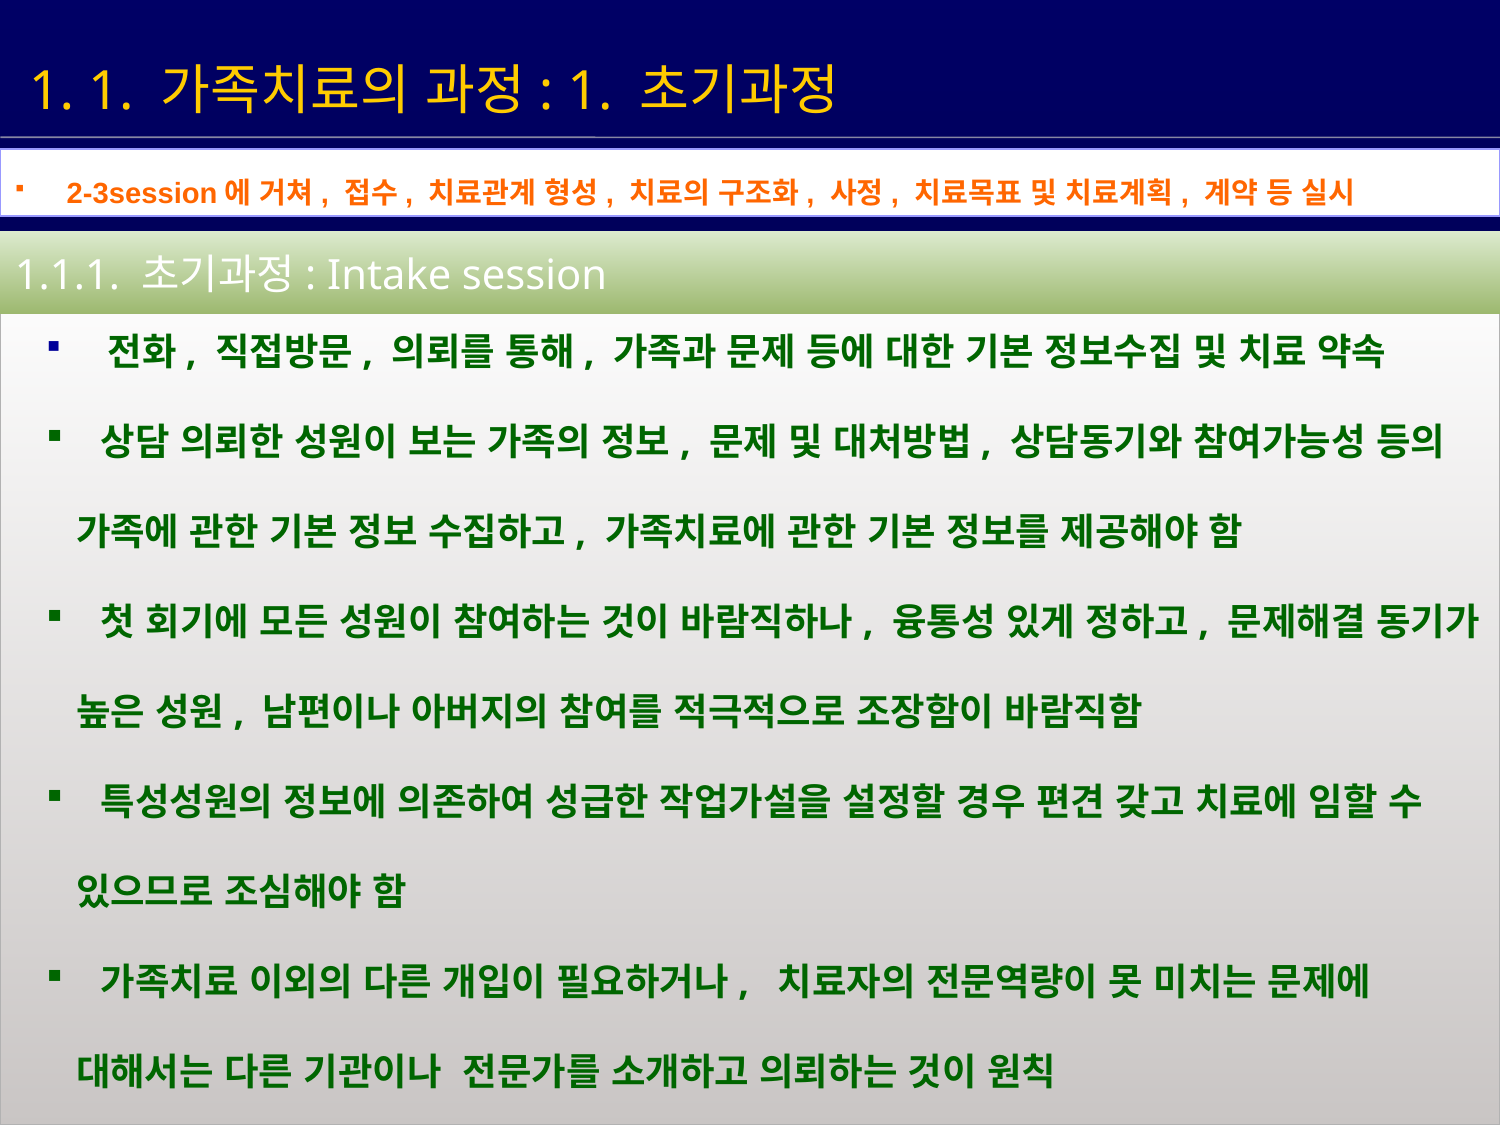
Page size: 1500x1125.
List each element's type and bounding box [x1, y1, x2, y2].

text_box [0, 47, 1500, 1125]
